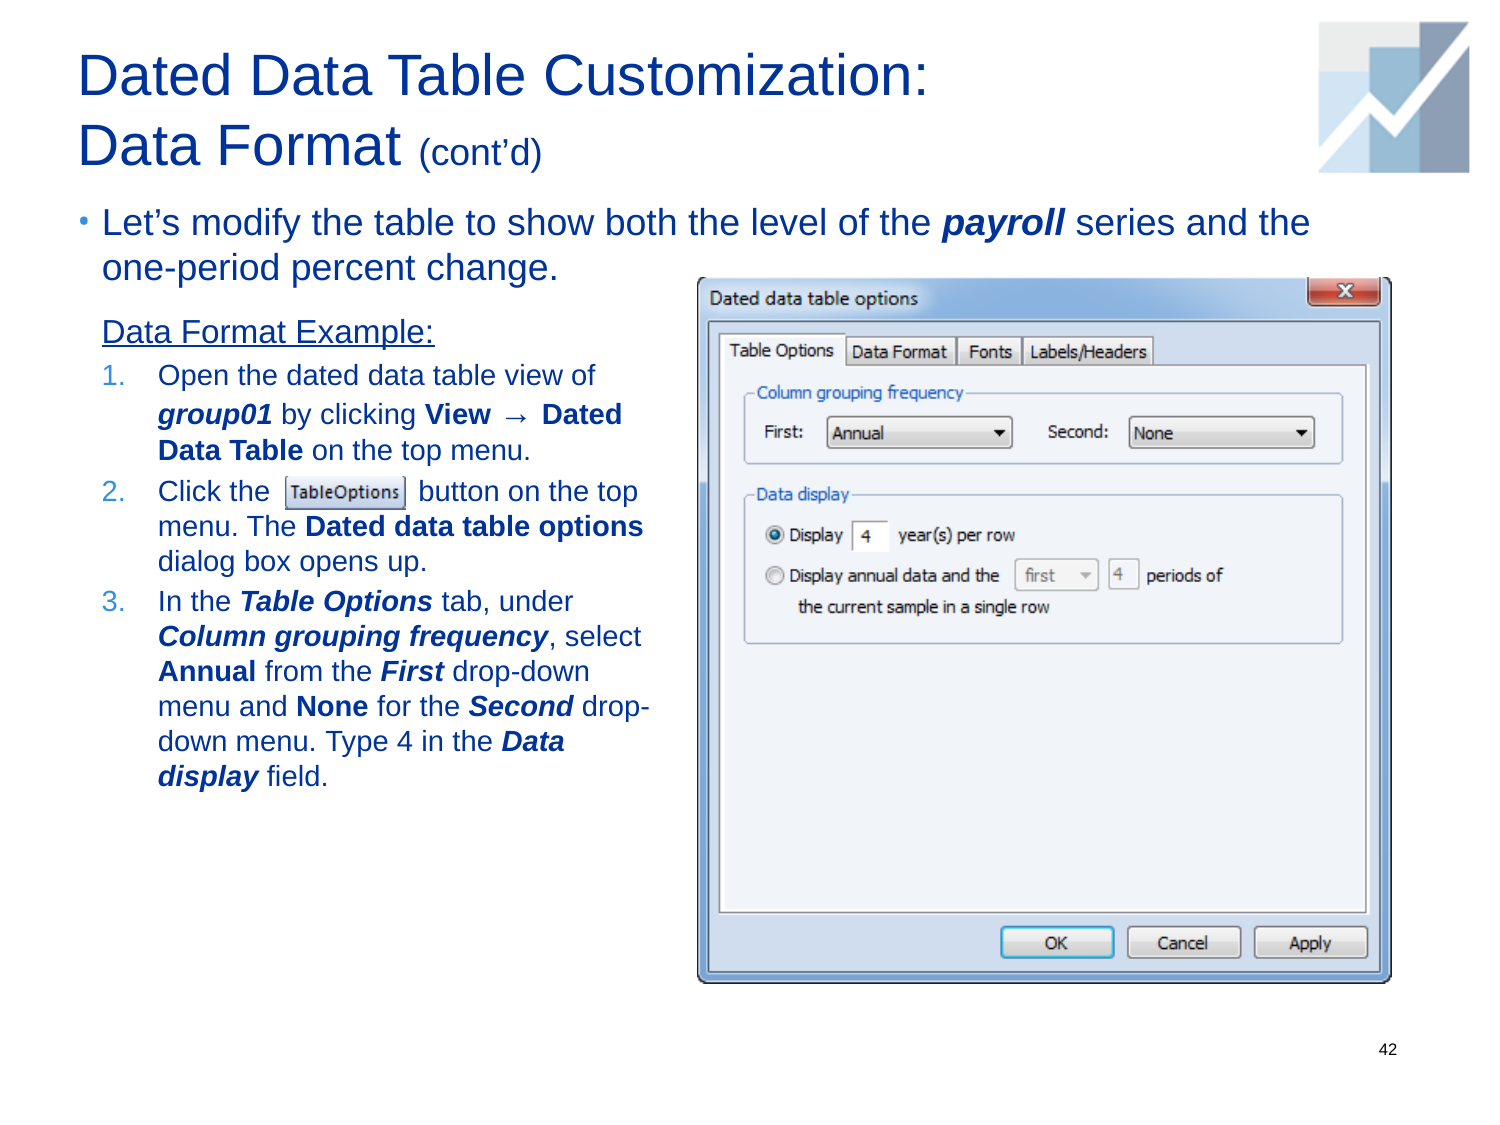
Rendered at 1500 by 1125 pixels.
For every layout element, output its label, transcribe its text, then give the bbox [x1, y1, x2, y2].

slide_number 42 [1262, 1015, 1413, 1067]
picture [285, 476, 406, 510]
title Dated Data Table Customization: Data Format (cont’d) [62, 0, 1297, 185]
text_box Let’s modify the table to show both the level of the payroll series and the one-period percent change. [58, 190, 1392, 264]
text_box Data Format Example: Open the dated data table view of group01 by clicking View → Dated Data Table on the top menu. Click the button on the top menu. The Dated data table options dialog box opens up. In the Table Options tab, under Column grouping frequency, select Annual from the First drop-down menu and None for the Second drop-down menu. Type 4 in the Data display field. [0, 302, 668, 1125]
picture [1300, 11, 1479, 181]
picture [697, 277, 1392, 985]
